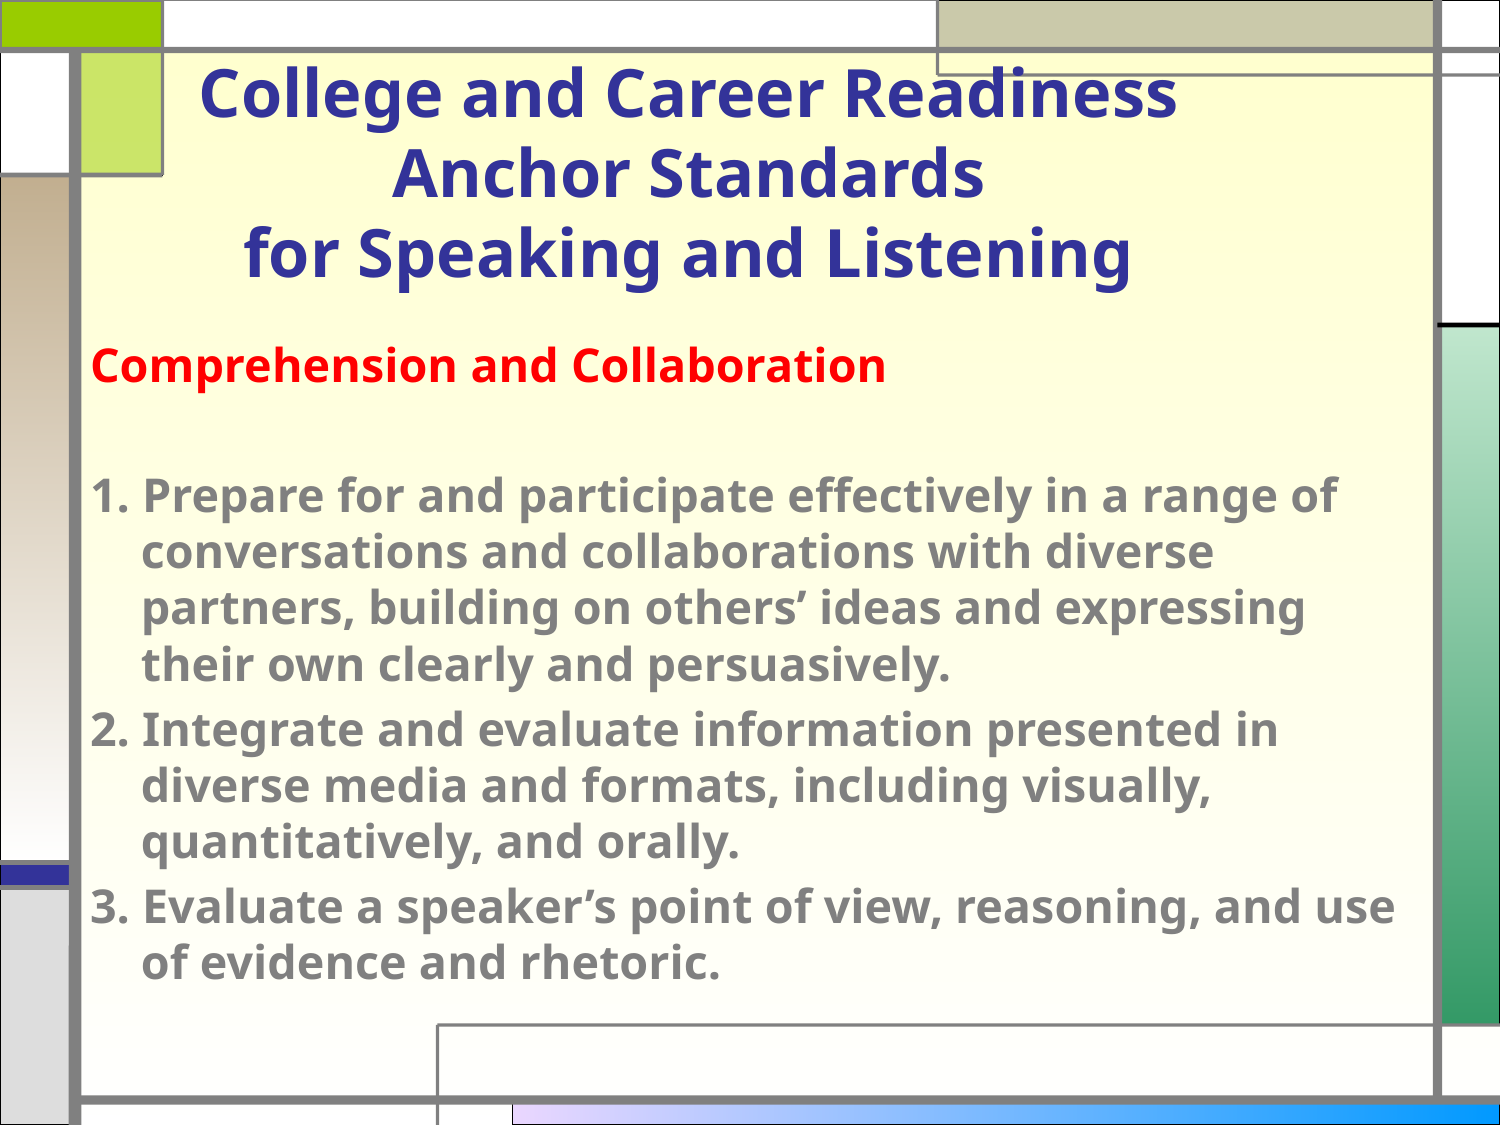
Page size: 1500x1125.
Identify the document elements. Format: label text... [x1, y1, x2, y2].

title College and Career Readiness Anchor Standards for Speaking and Listening [70, 41, 1309, 301]
list Comprehension and Collaboration 1. Prepare for and participate effectively in a range of conversations and collaborations with diverse partners, building on others’ ideas and expressing their own clearly and persuasively. 2. Integrate and evaluate information presented in diverse media and formats, including visually, quantitatively, and orally. 3. Evaluate a speaker’s point of view, reasoning, and use of evidence and rhetoric. [74, 262, 1426, 1006]
